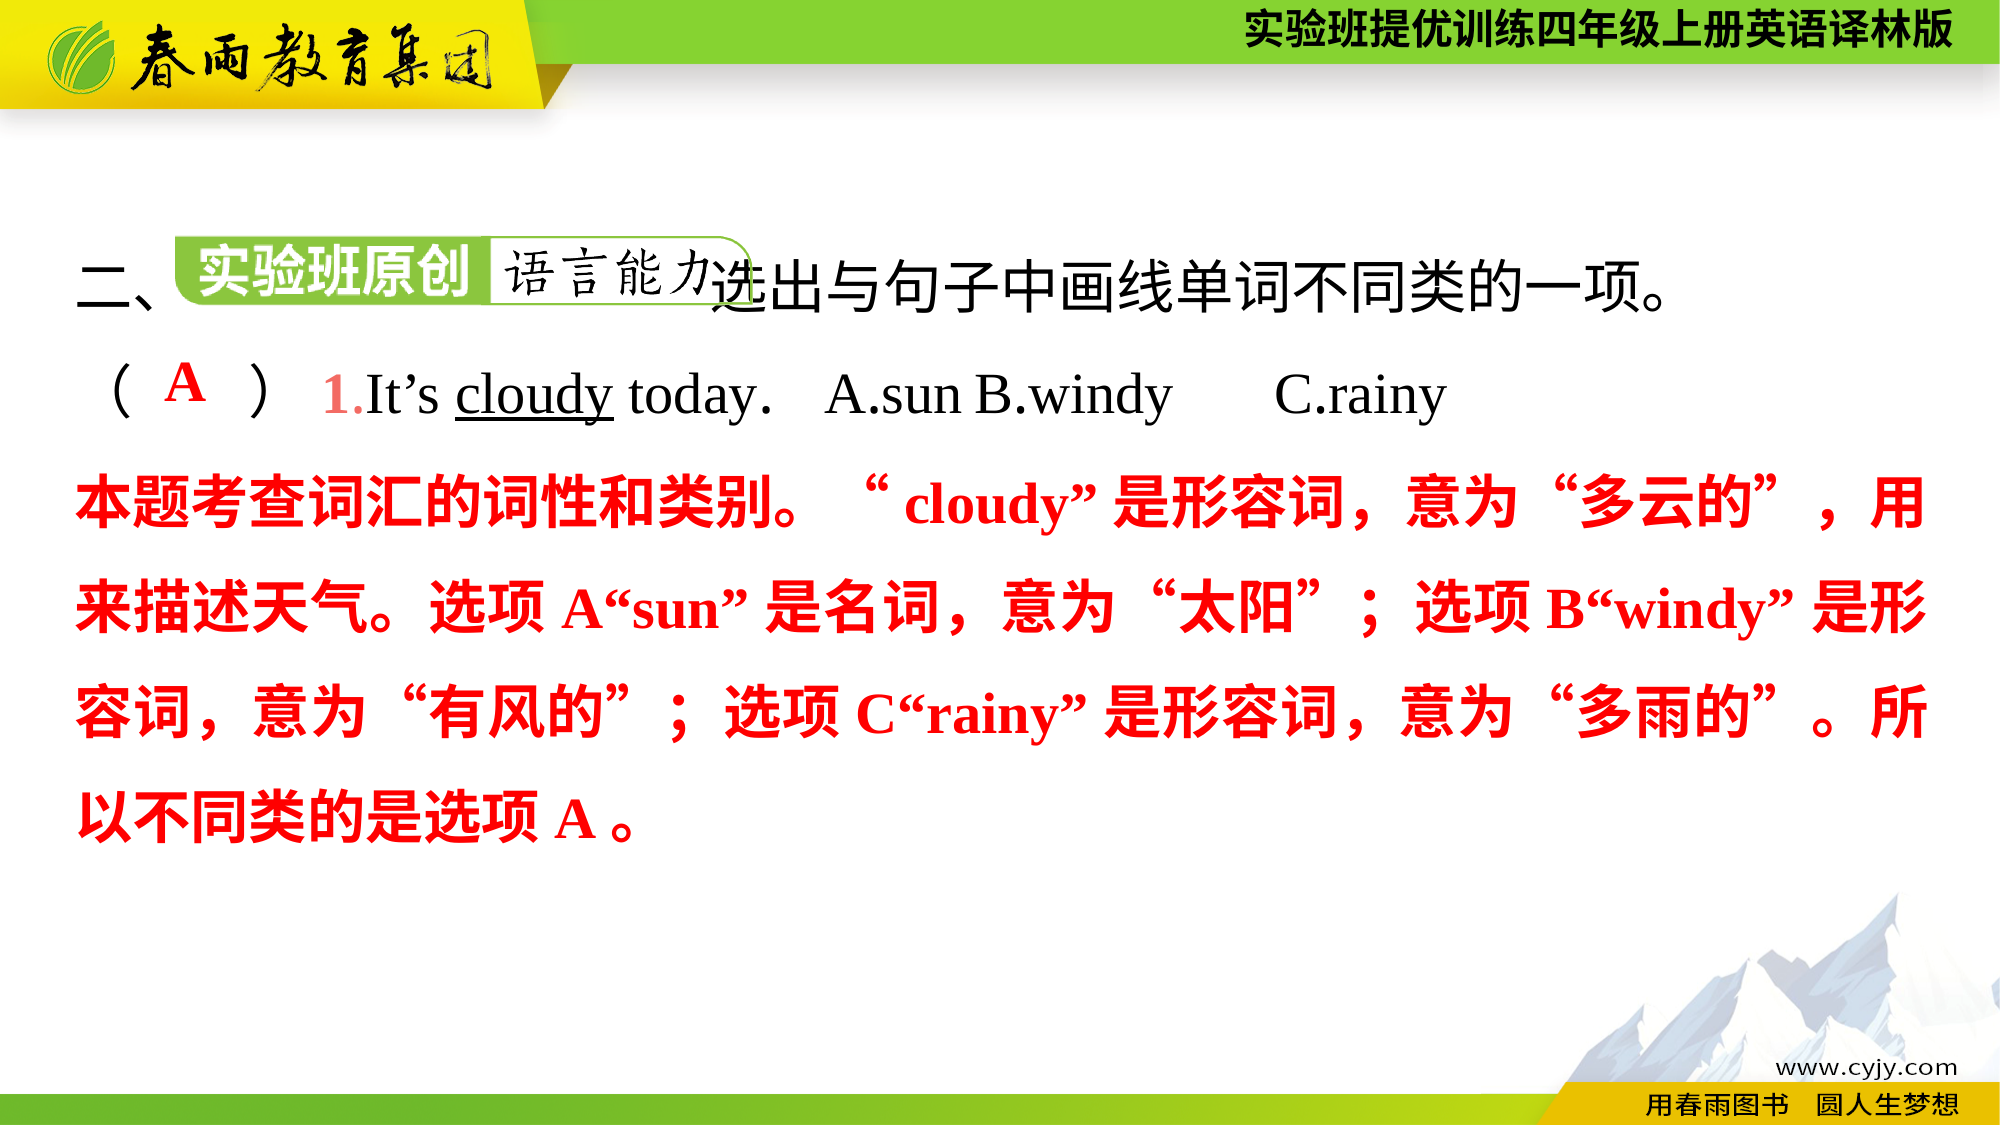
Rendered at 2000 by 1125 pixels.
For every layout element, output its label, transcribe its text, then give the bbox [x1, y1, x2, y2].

text_box A [149, 336, 222, 421]
list 二、 选出与句子中画线单词不同类的一项。 （ ）1.It’s cloudy today. A.sun B.windy C.rainy [59, 208, 1944, 423]
text_box 本题考查词汇的词性和类别。“cloudy”是形容词，意为“多云的”，用来描述天气。选项A“sun”是名词，意为“太阳”；选项B“windy”是形容词，意为“有风的”；选项C“rainy”是形容词，意为“多雨的”。所以不同类的是选项A。 [59, 423, 1944, 858]
picture [0, 0, 2000, 1125]
